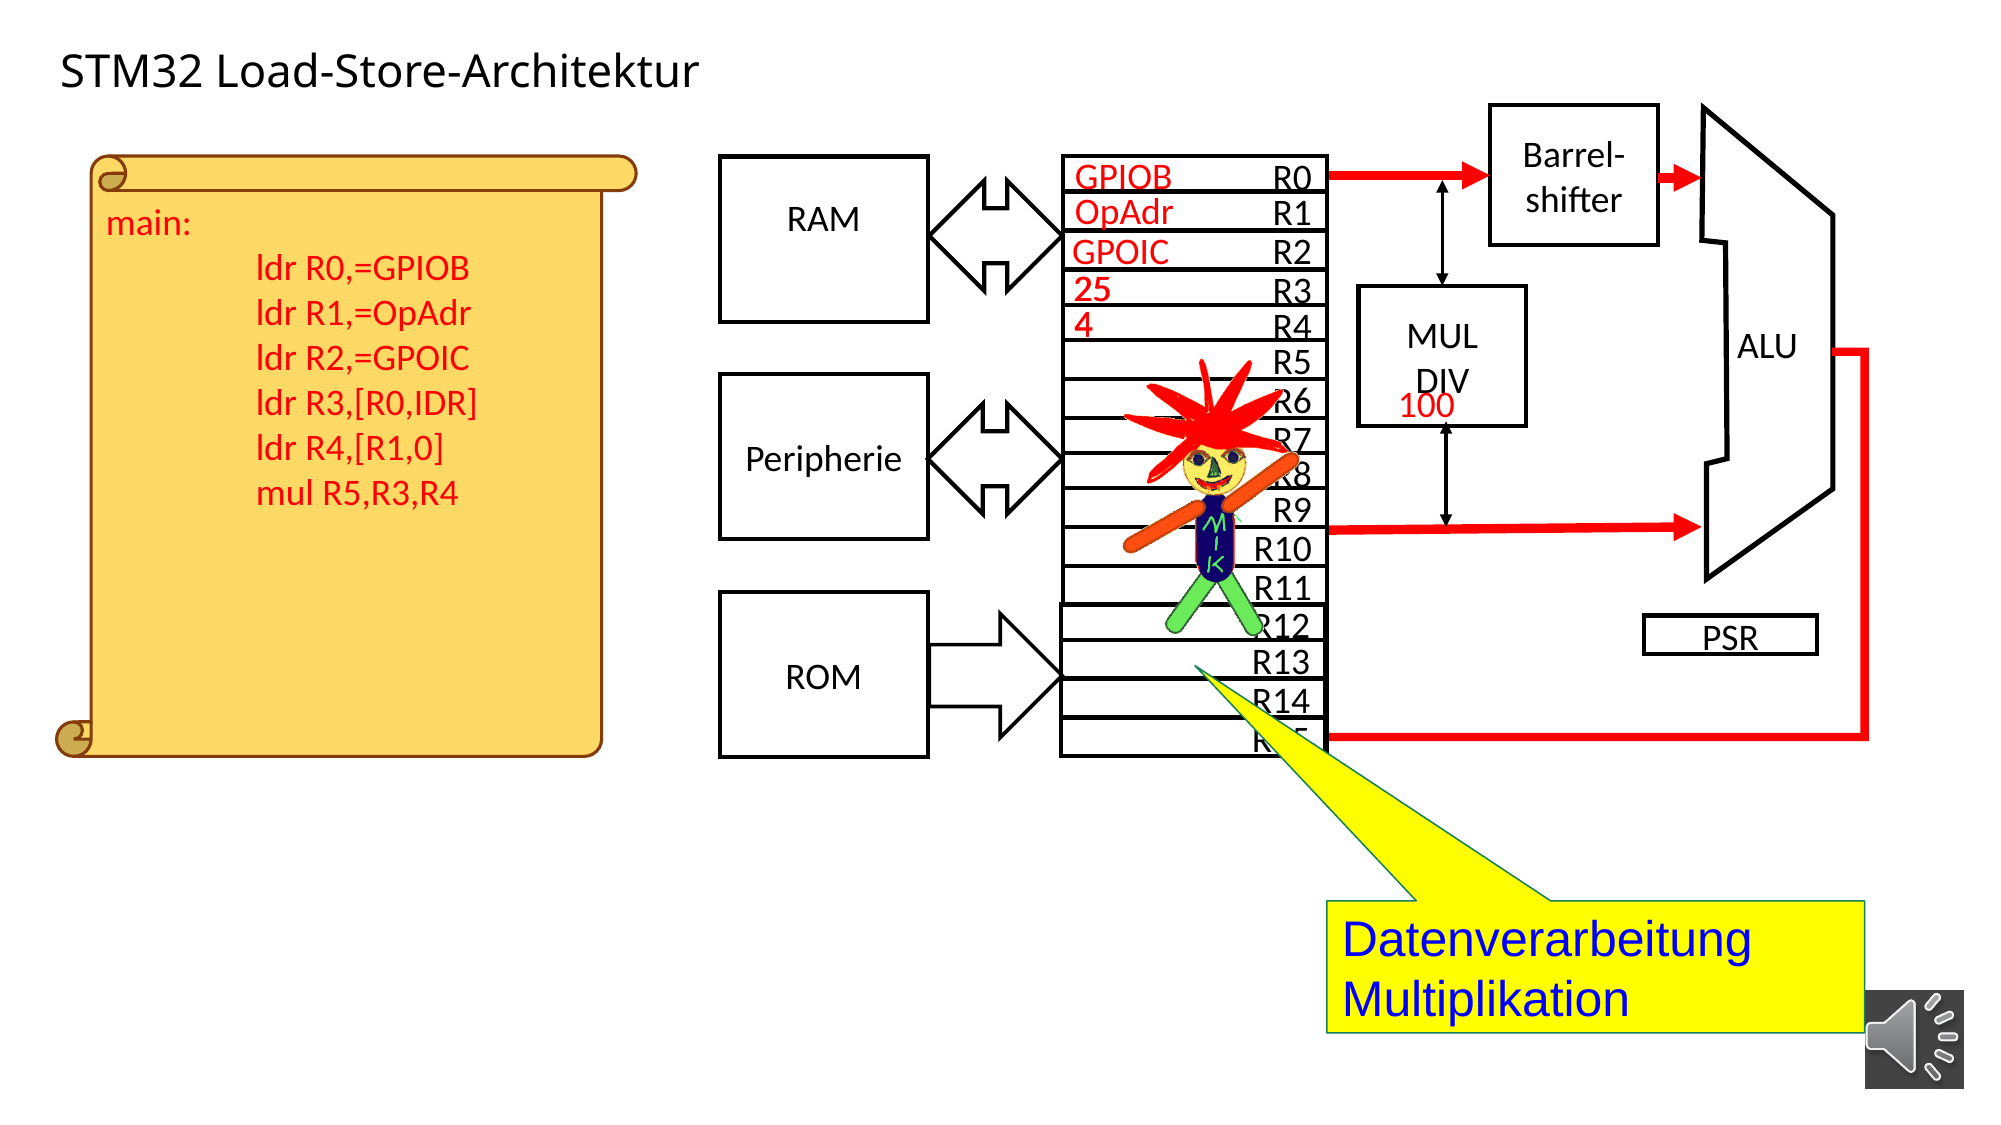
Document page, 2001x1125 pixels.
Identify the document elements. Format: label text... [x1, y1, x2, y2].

picture [1864, 989, 1965, 1090]
text_box main: ldr R0,=GPIOB ldr R1,=OpAdr ldr R2,=GPOIC ldr R3,[R0,IDR] ldr R4,[R1,0] mul R5,R3,R4 [55, 154, 638, 758]
title STM32 Load-Store-Architektur [24, 30, 737, 106]
picture [1104, 351, 1311, 643]
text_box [720, 105, 1865, 757]
text_box Datenverarbeitung Multiplikation [1280, 757, 1865, 1033]
